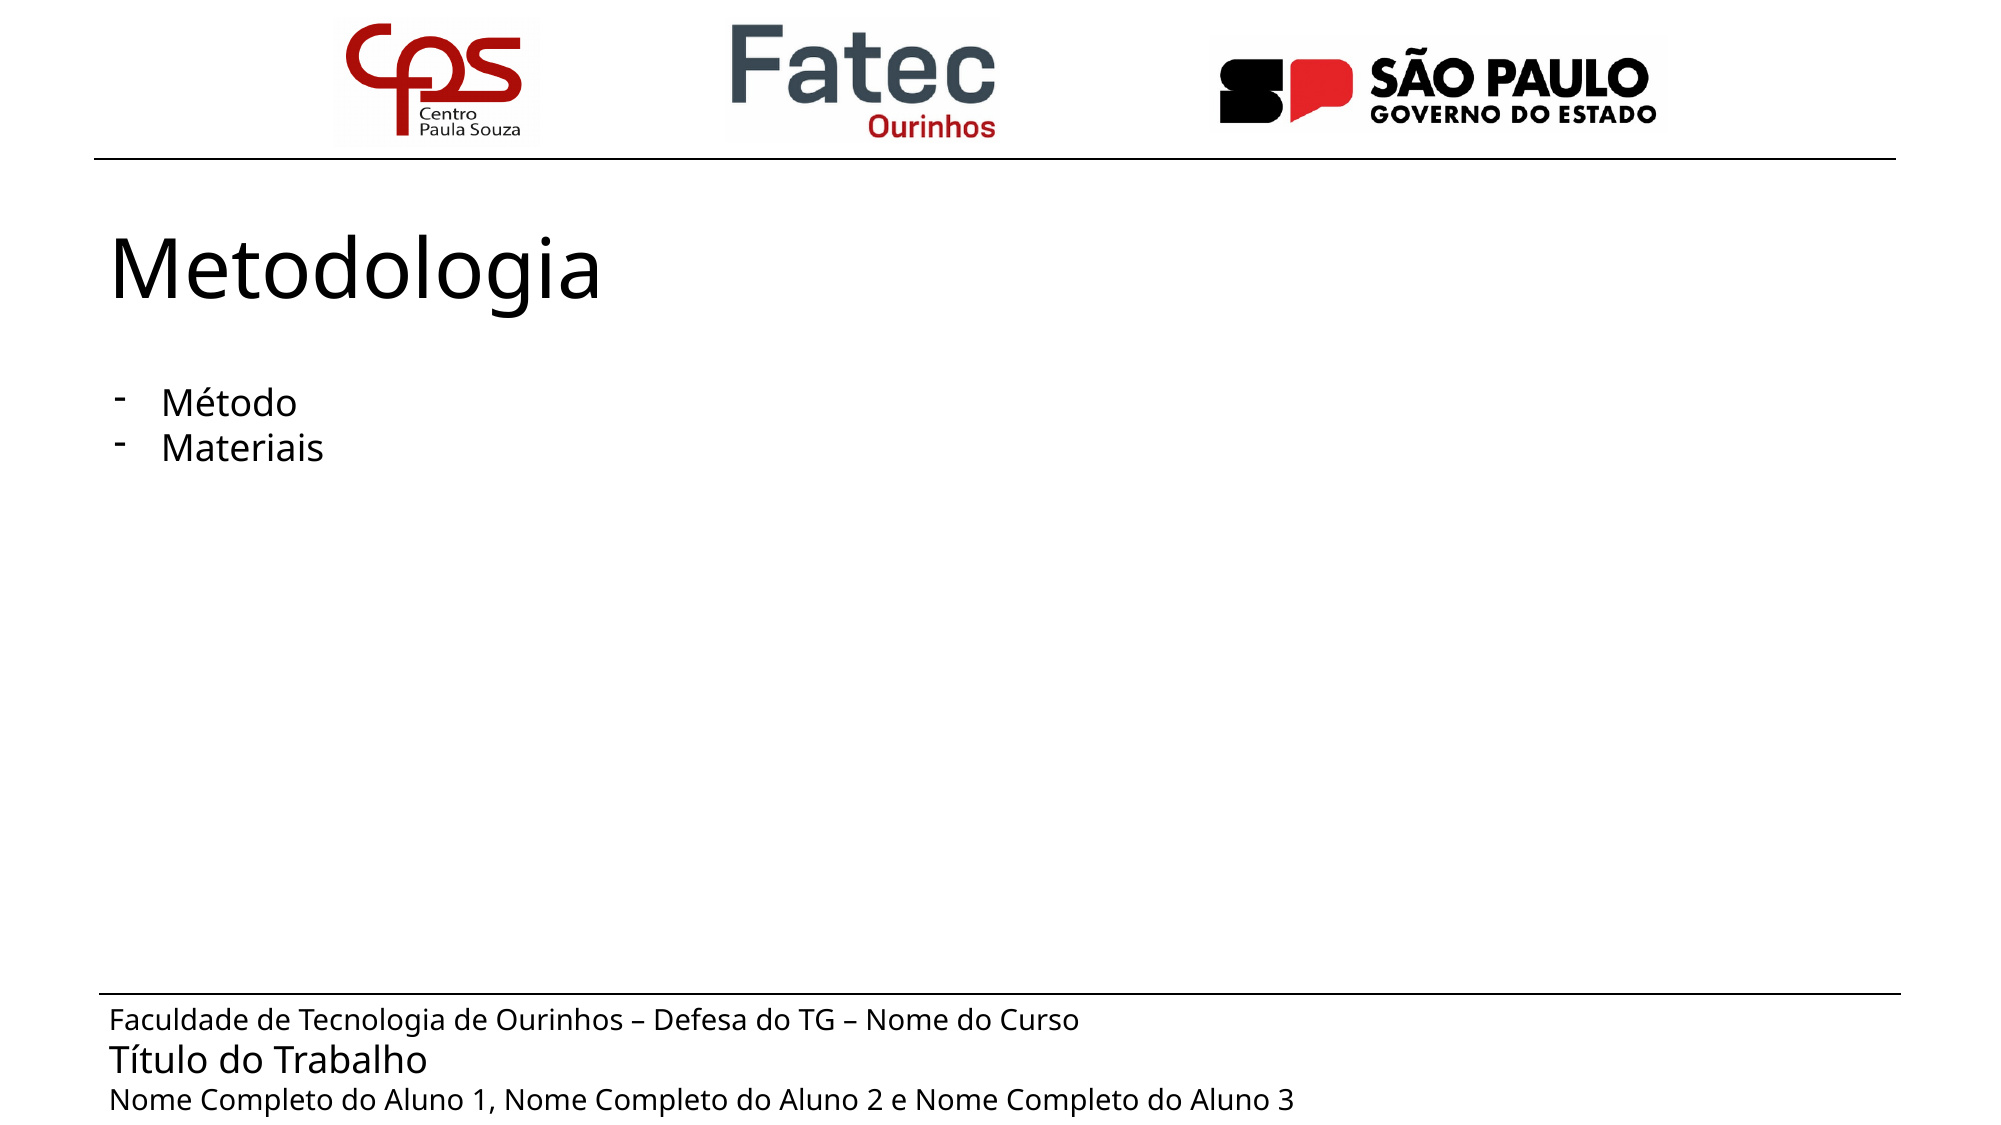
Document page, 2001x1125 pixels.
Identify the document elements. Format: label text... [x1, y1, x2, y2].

text_box Metodologia [94, 207, 1896, 323]
text_box Método Materiais [99, 371, 1419, 477]
text_box Faculdade de Tecnologia de Ourinhos – Defesa do TG – Nome do Curso Título do Trabalho Nome Completo do Aluno 1, Nome Completo do Aluno 2 e Nome Completo do Aluno 3 [94, 994, 1896, 1124]
picture [1208, 35, 1668, 133]
picture [332, 17, 540, 148]
picture [724, 17, 1001, 143]
